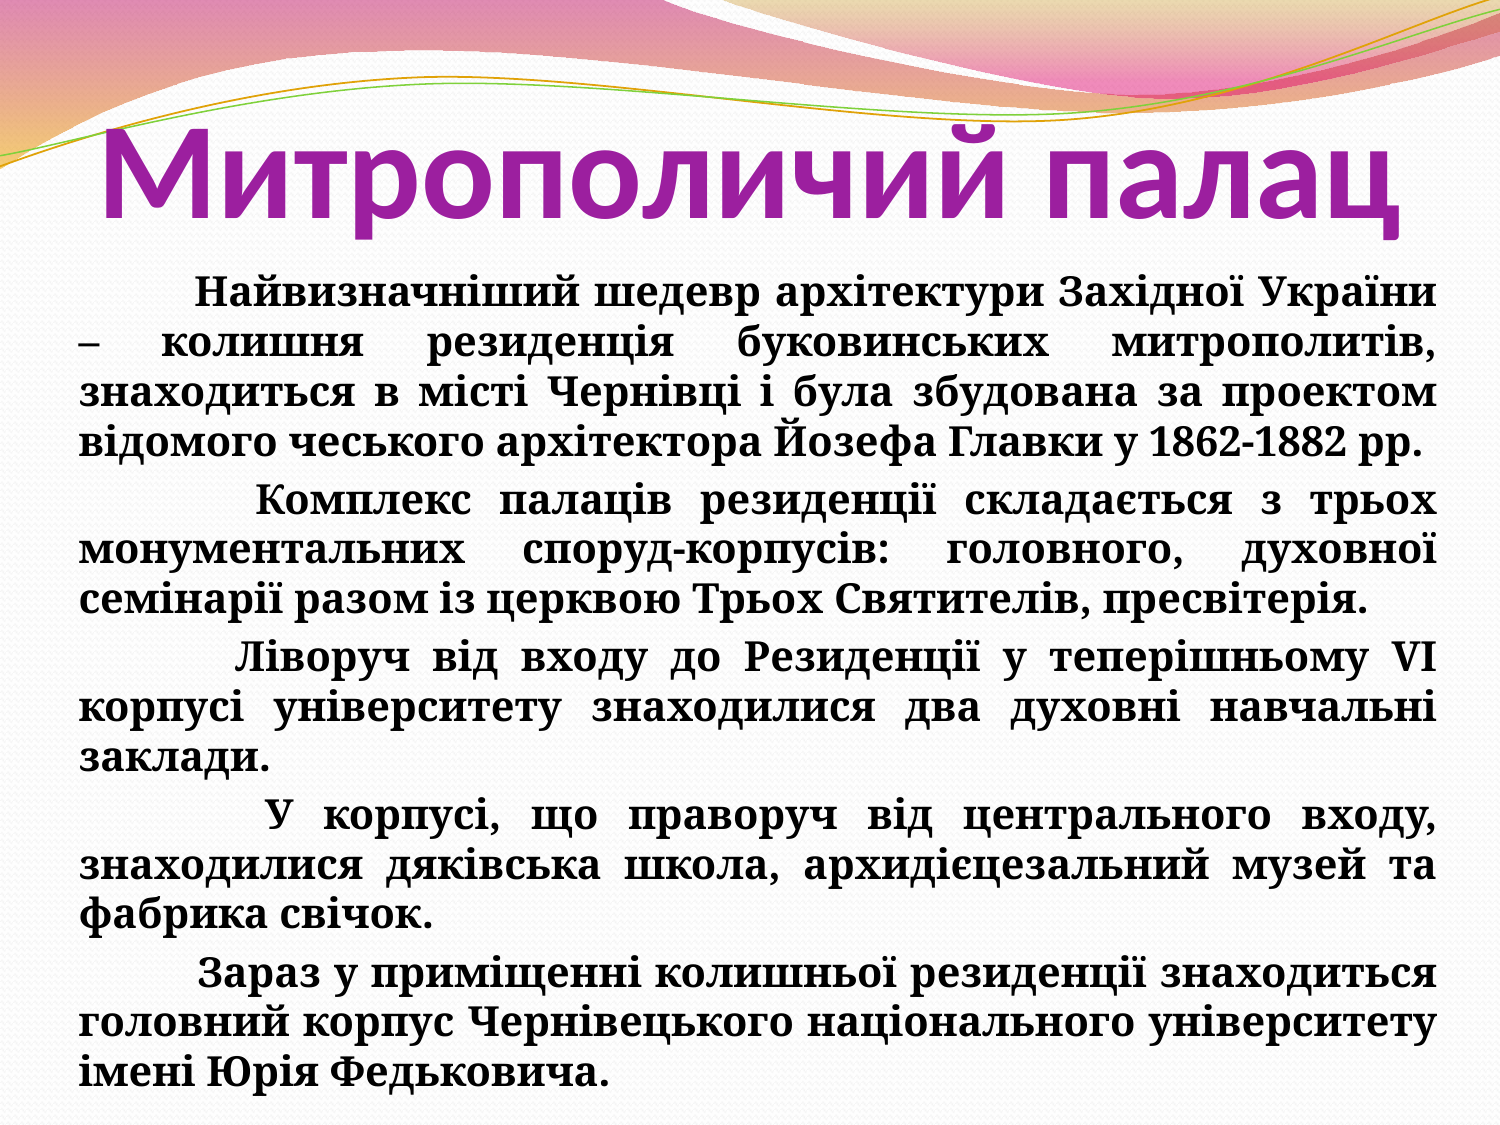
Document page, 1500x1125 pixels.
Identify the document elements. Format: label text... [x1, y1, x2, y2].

list Найвизначніший шедевр архітектури Західної України – колишня резиденція буковинських митрополитів, знаходиться в місті Чернівці і була збудована за проектом відомого чеського архітектора Йозефа Главки у 1862-1882 рр. Комплекс палаців резиденції складається з трьох монументальних споруд-корпусів: головного, духовної семінарії разом із церквою Трьох Святителів, пресвітерія. Ліворуч від входу до Резиденції у теперішньому VI корпусі університету знаходилися два духовні навчальні заклади. У корпусі, що праворуч від центрального входу, знаходилися дяківська школа, архидієцезальний музей та фабрика свічок. Зараз у приміщенні колишньої резиденції знаходиться головний корпус Чернівецького національного університету імені Юрія Федьковича. [23, 257, 1454, 1125]
title Митрополичий палац [75, 58, 1425, 247]
